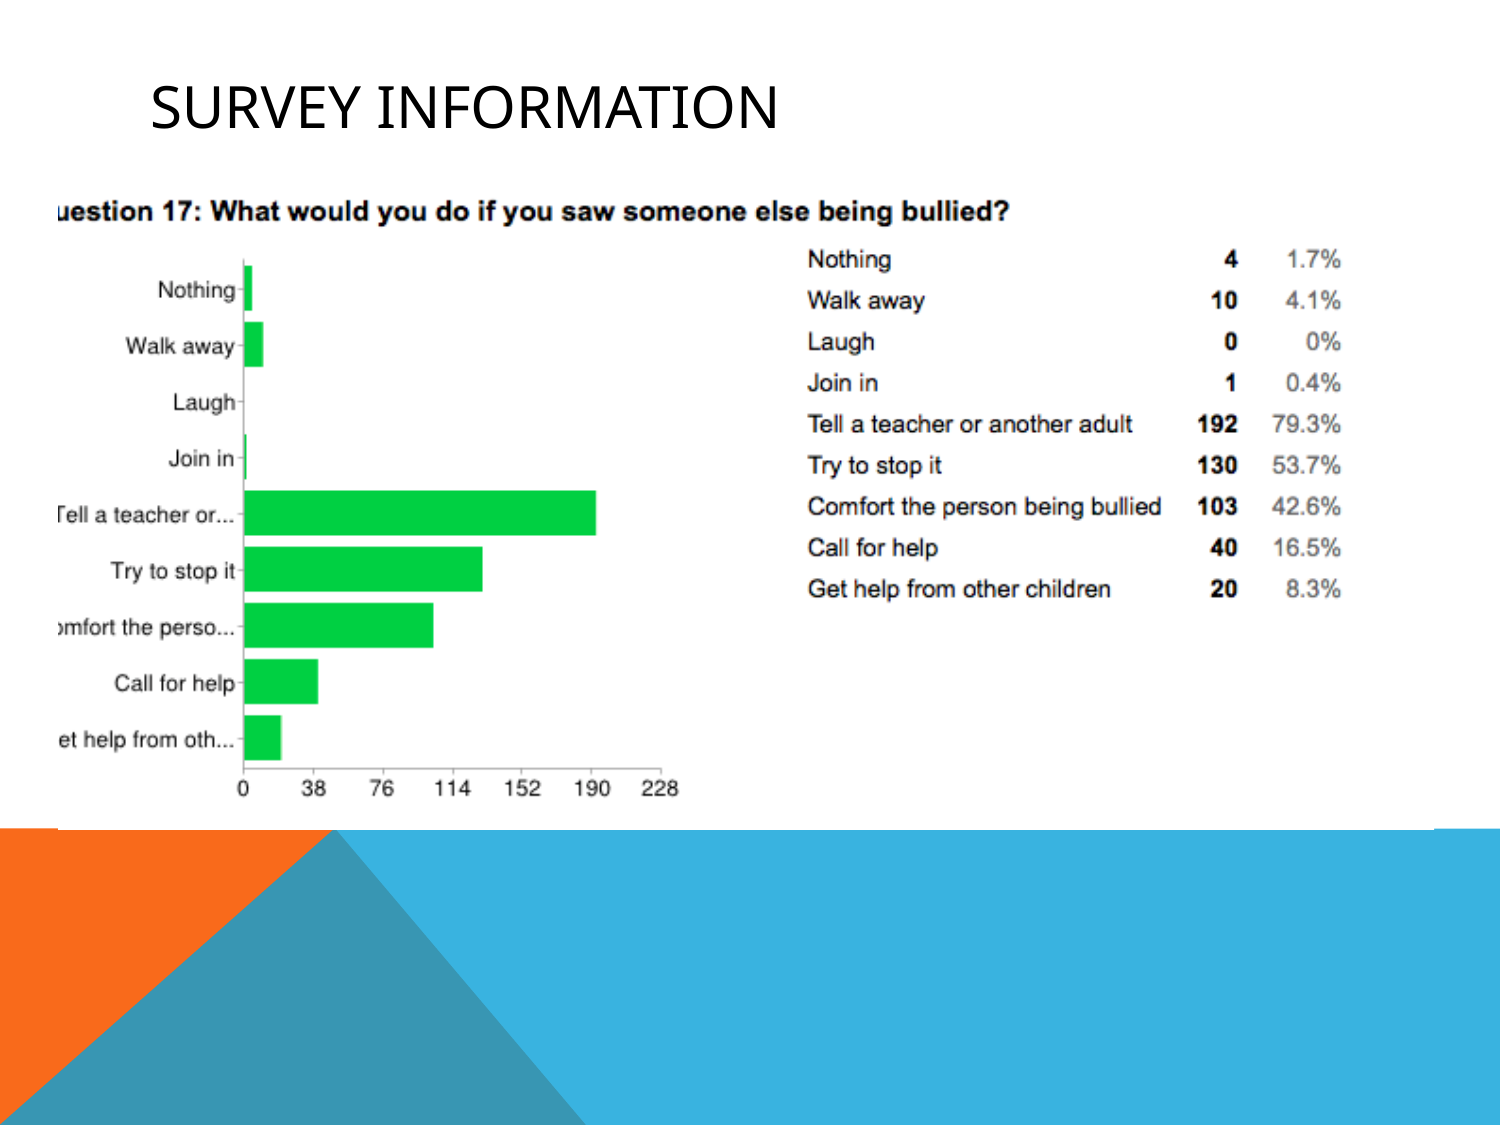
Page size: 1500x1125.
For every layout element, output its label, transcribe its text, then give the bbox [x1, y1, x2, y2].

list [57, 180, 1435, 831]
title Survey information [135, 60, 1369, 150]
